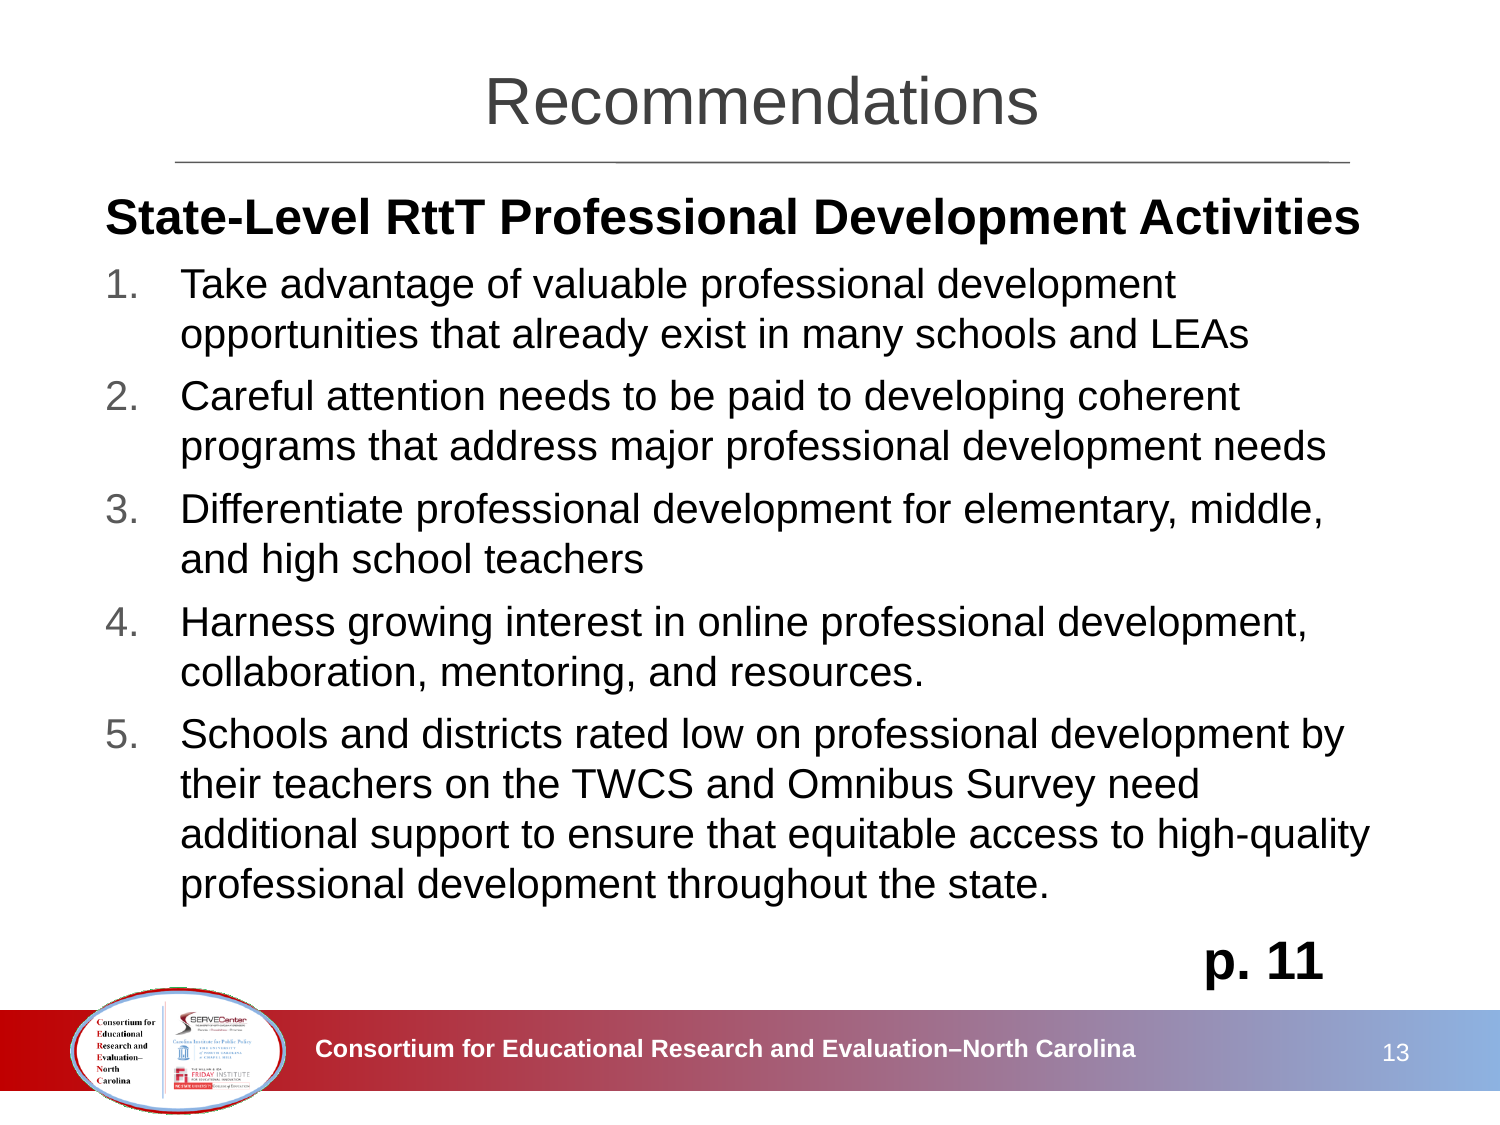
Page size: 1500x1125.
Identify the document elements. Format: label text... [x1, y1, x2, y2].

text_box p. 11 [1189, 917, 1451, 998]
list State-Level RttT Professional Development Activities Take advantage of valuable professional development opportunities that already exist in many schools and LEAs Careful attention needs to be paid to developing coherent programs that address major professional development needs Differentiate professional development for elementary, middle, and high school teachers Harness growing interest in online professional development, collaboration, mentoring, and resources. Schools and districts rated low on professional development by their teachers on the TWCS and Omnibus Survey need additional support to ensure that equitable access to high-quality professional development throughout the state. [89, 176, 1403, 1013]
title Recommendations [174, 44, 1351, 151]
slide_number 13 [1268, 1021, 1425, 1082]
picture [70, 986, 286, 1116]
